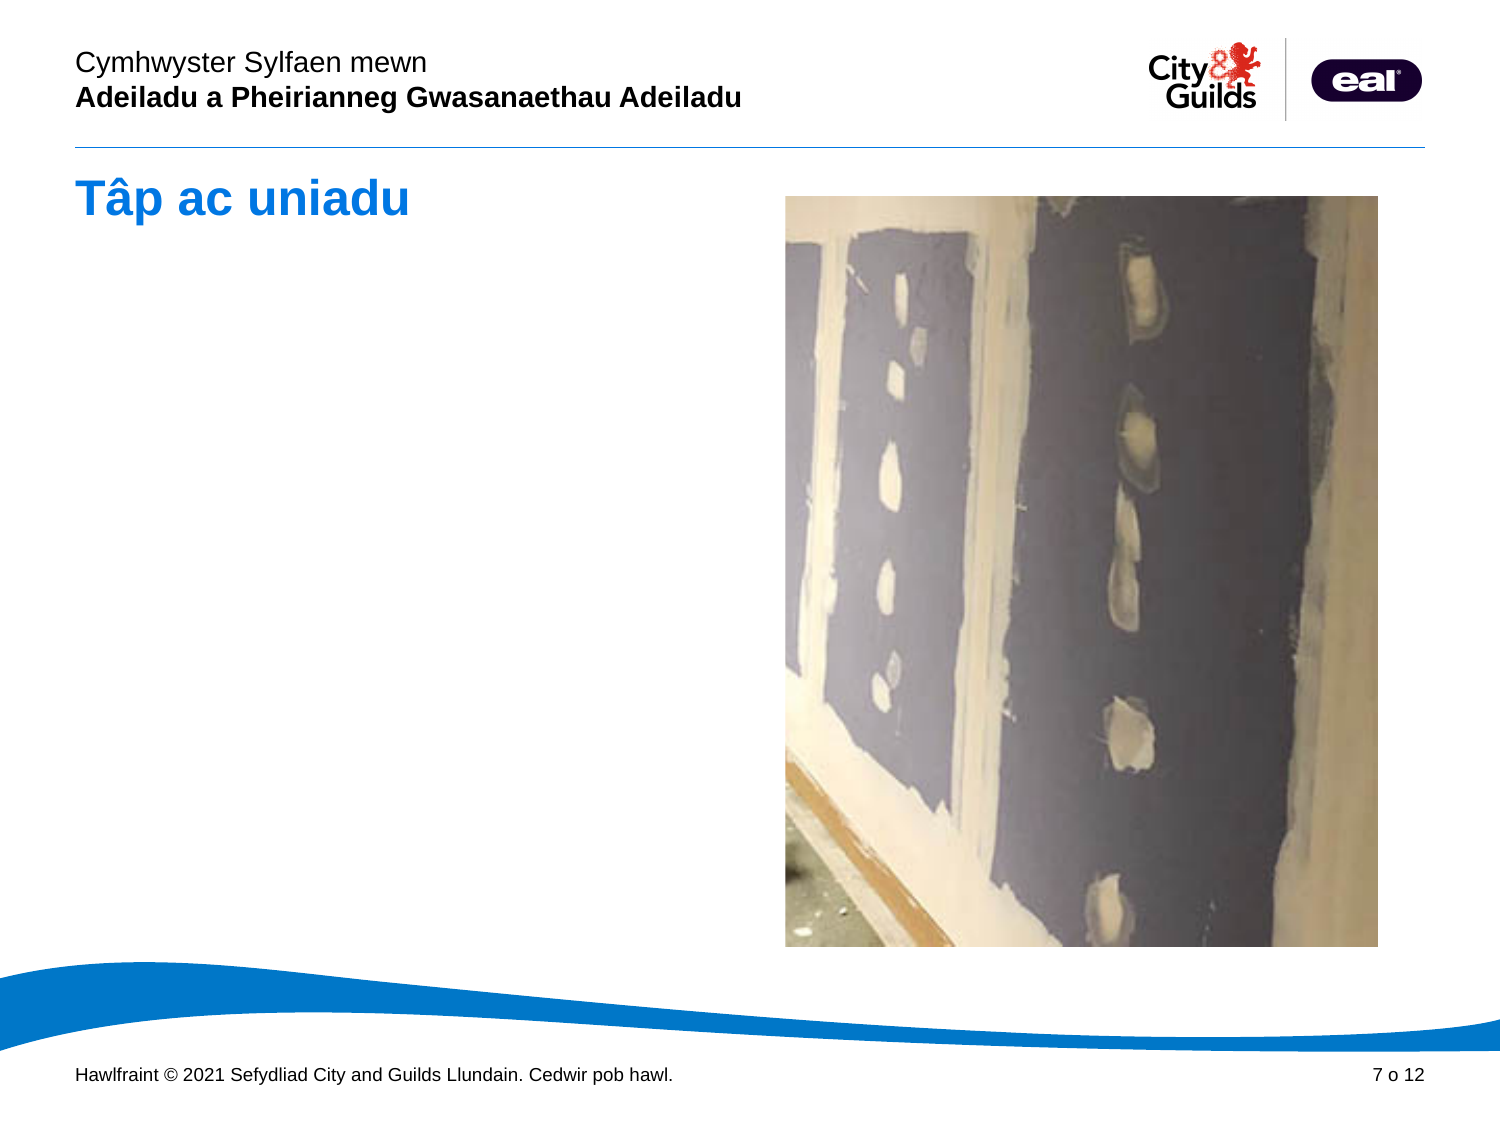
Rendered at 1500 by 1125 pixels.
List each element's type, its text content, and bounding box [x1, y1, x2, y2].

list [785, 196, 1500, 947]
picture [1149, 38, 1422, 121]
title Tâp ac uniadu [74, 165, 1424, 229]
